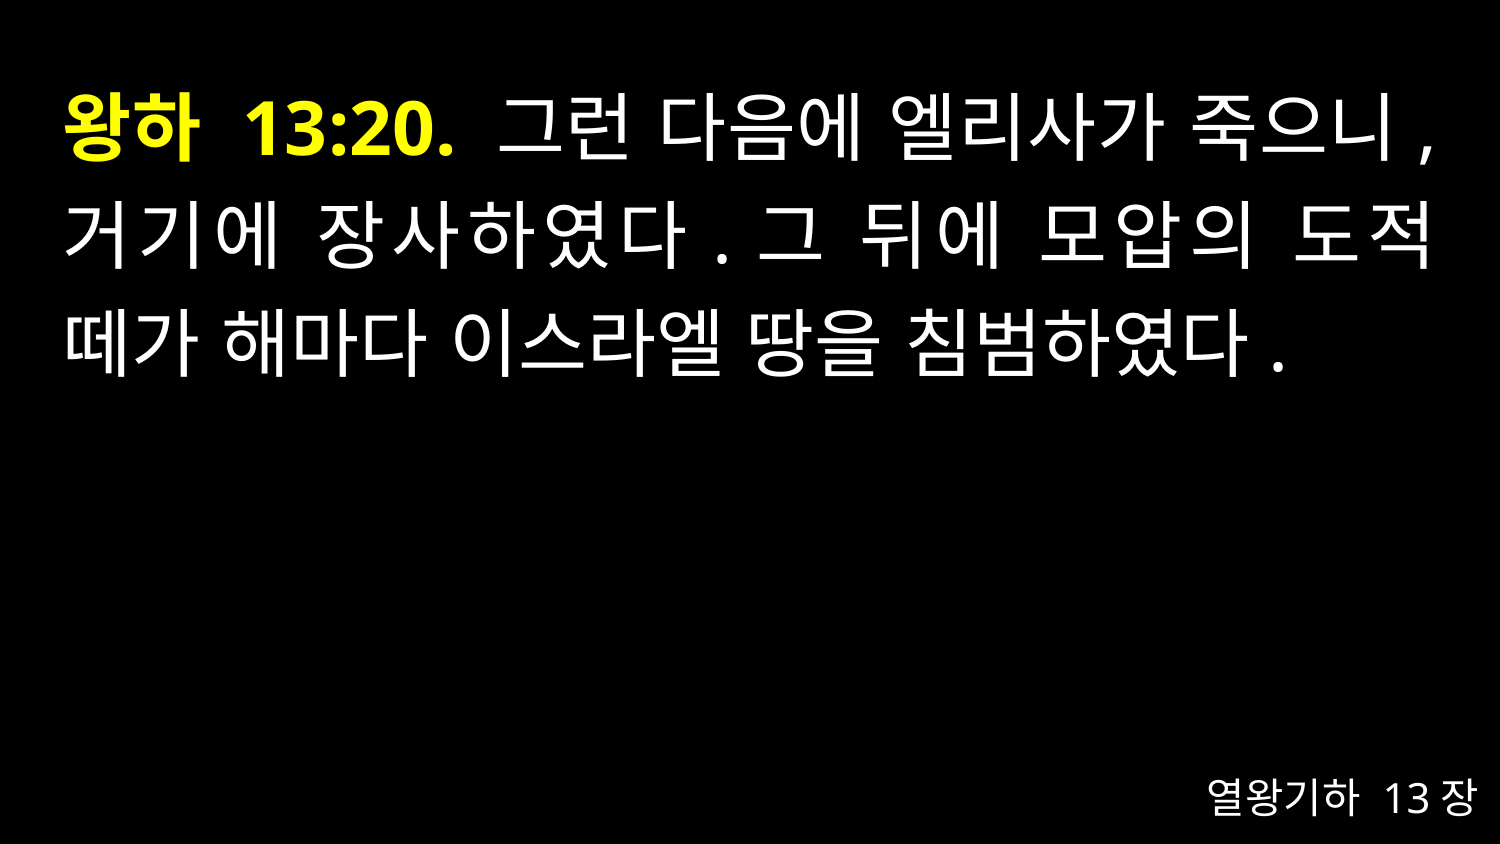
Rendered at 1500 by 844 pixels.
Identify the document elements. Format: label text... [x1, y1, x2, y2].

title 왕하 13:20. 그런 다음에 엘리사가 죽으니, 거기에 장사하였다.그 뒤에 모압의 도적 떼가 해마다 이스라엘 땅을 침범하였다. [0, 0, 1500, 844]
subtitle 열왕기하 13장 [916, 770, 1500, 844]
